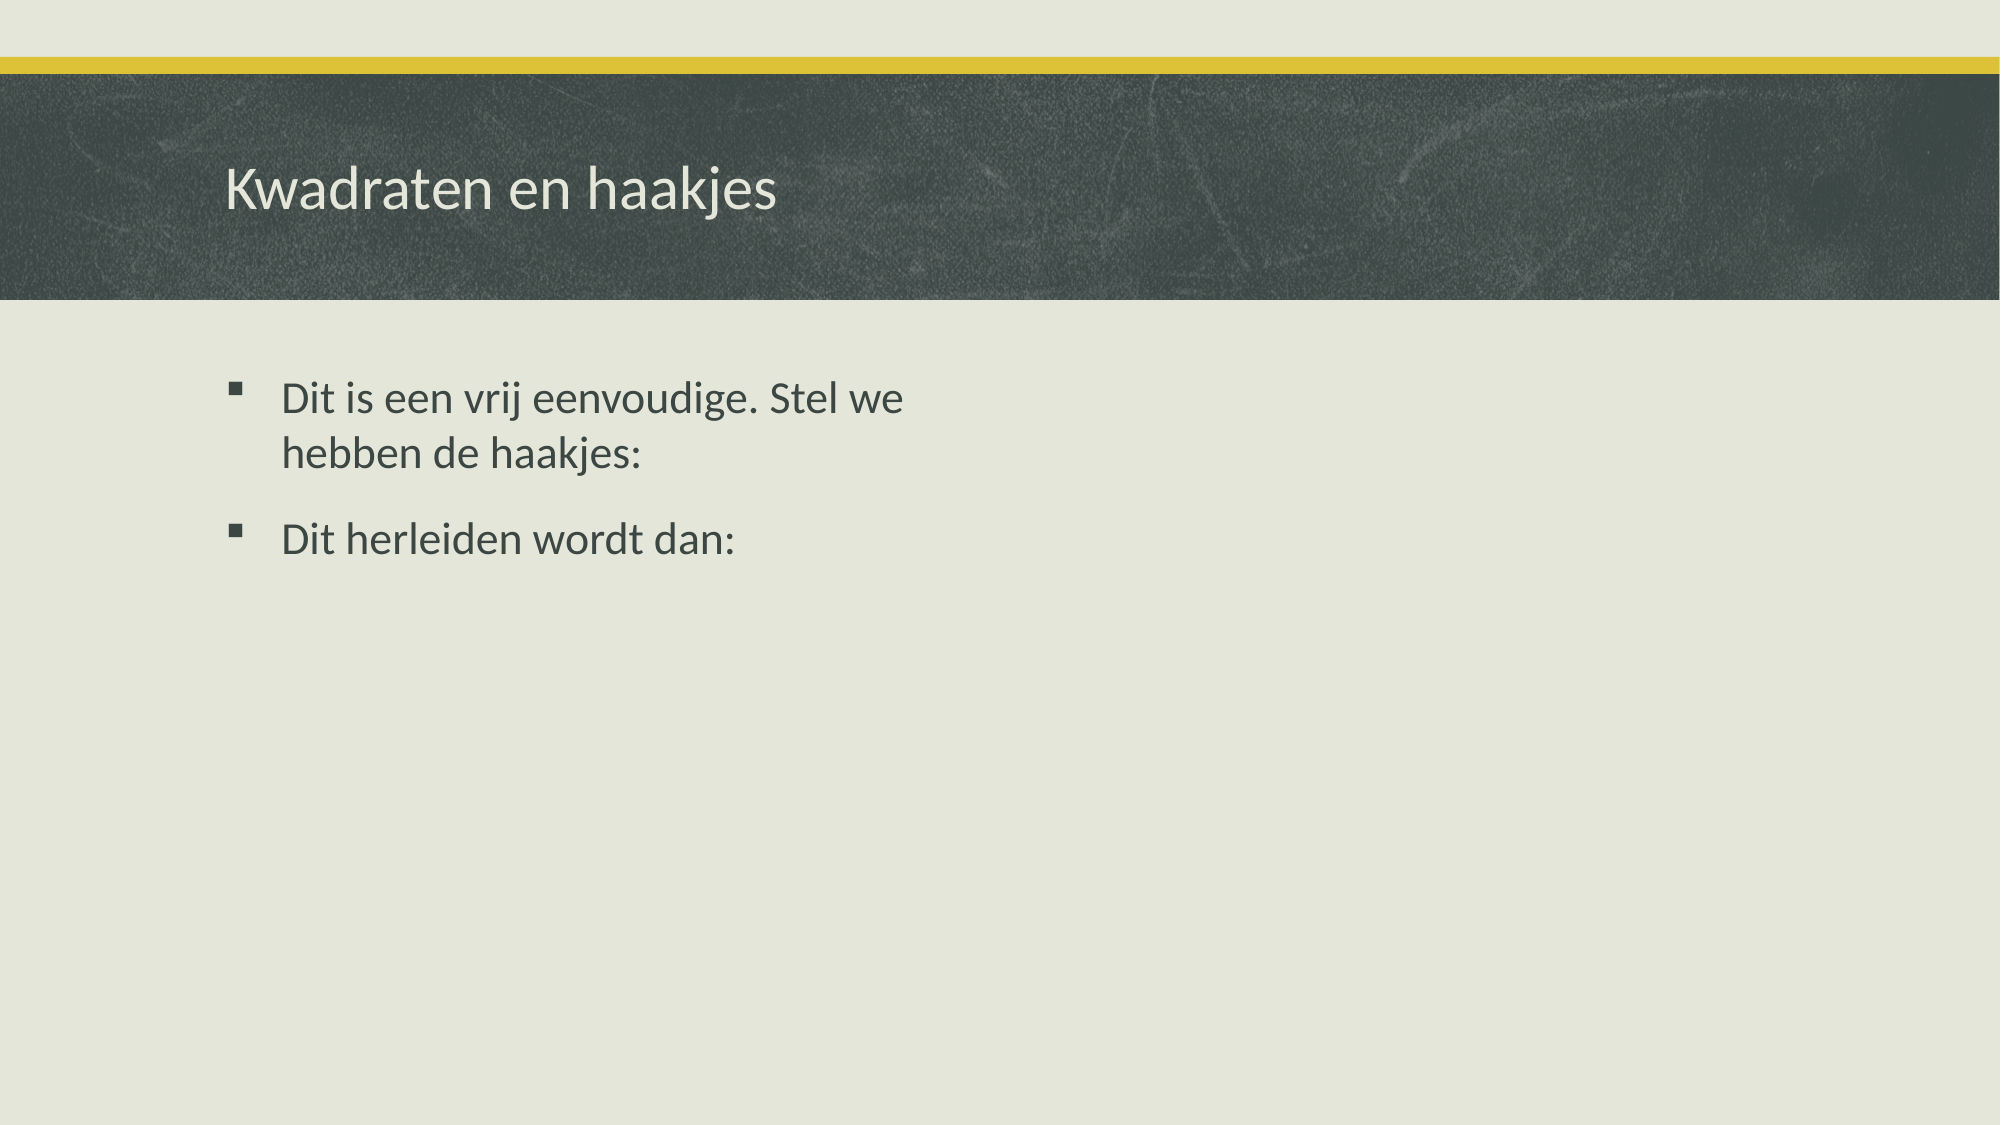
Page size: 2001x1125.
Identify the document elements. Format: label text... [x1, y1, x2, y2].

picture [0, 74, 2000, 300]
list Dit is een vrij eenvoudige. Stel we hebben de haakjes: Dit herleiden wordt dan: [210, 360, 947, 1014]
title Kwadraten en haakjes [210, 76, 1790, 300]
